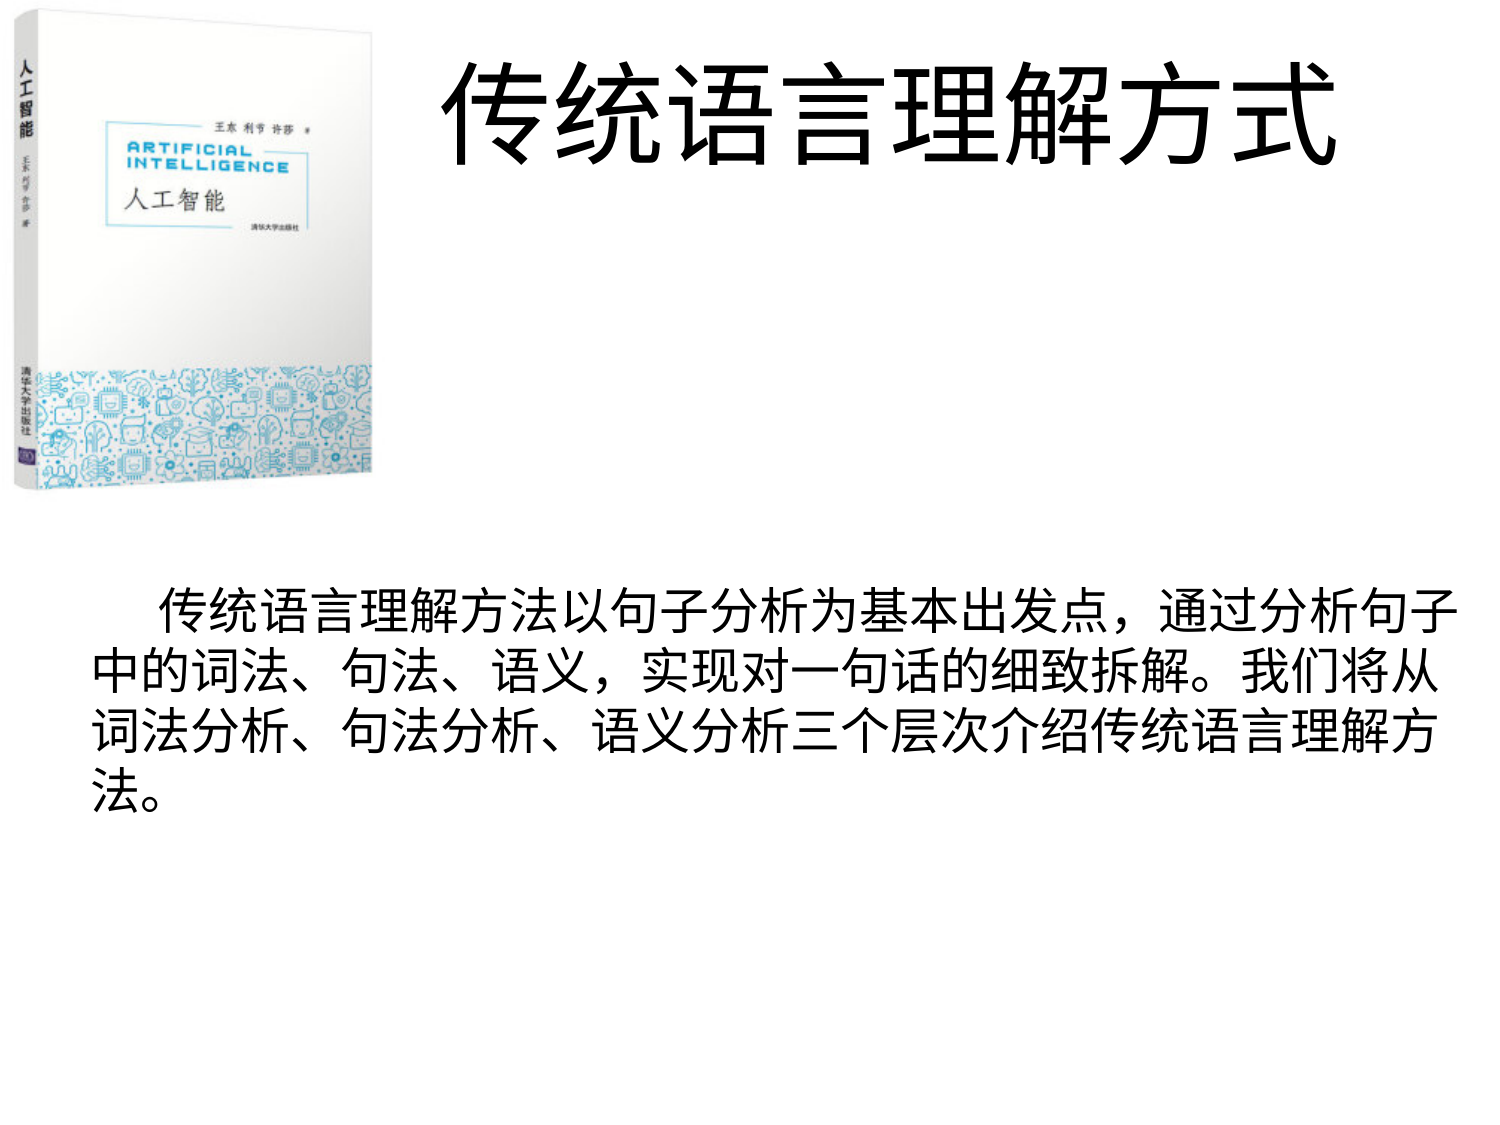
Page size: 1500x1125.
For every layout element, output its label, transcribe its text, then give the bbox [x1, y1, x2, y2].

text_box 传统语言理解方式 [424, 52, 1355, 189]
picture [0, 0, 441, 510]
text_box 传统语言理解方法以句子分析为基本出发点，通过分析句子 中的词法、句法、语义，实现对一句话的细致拆解。我们将从词法分析、句法分析、语义分析三个层次介绍传统语言理解方法。 [75, 571, 1495, 827]
